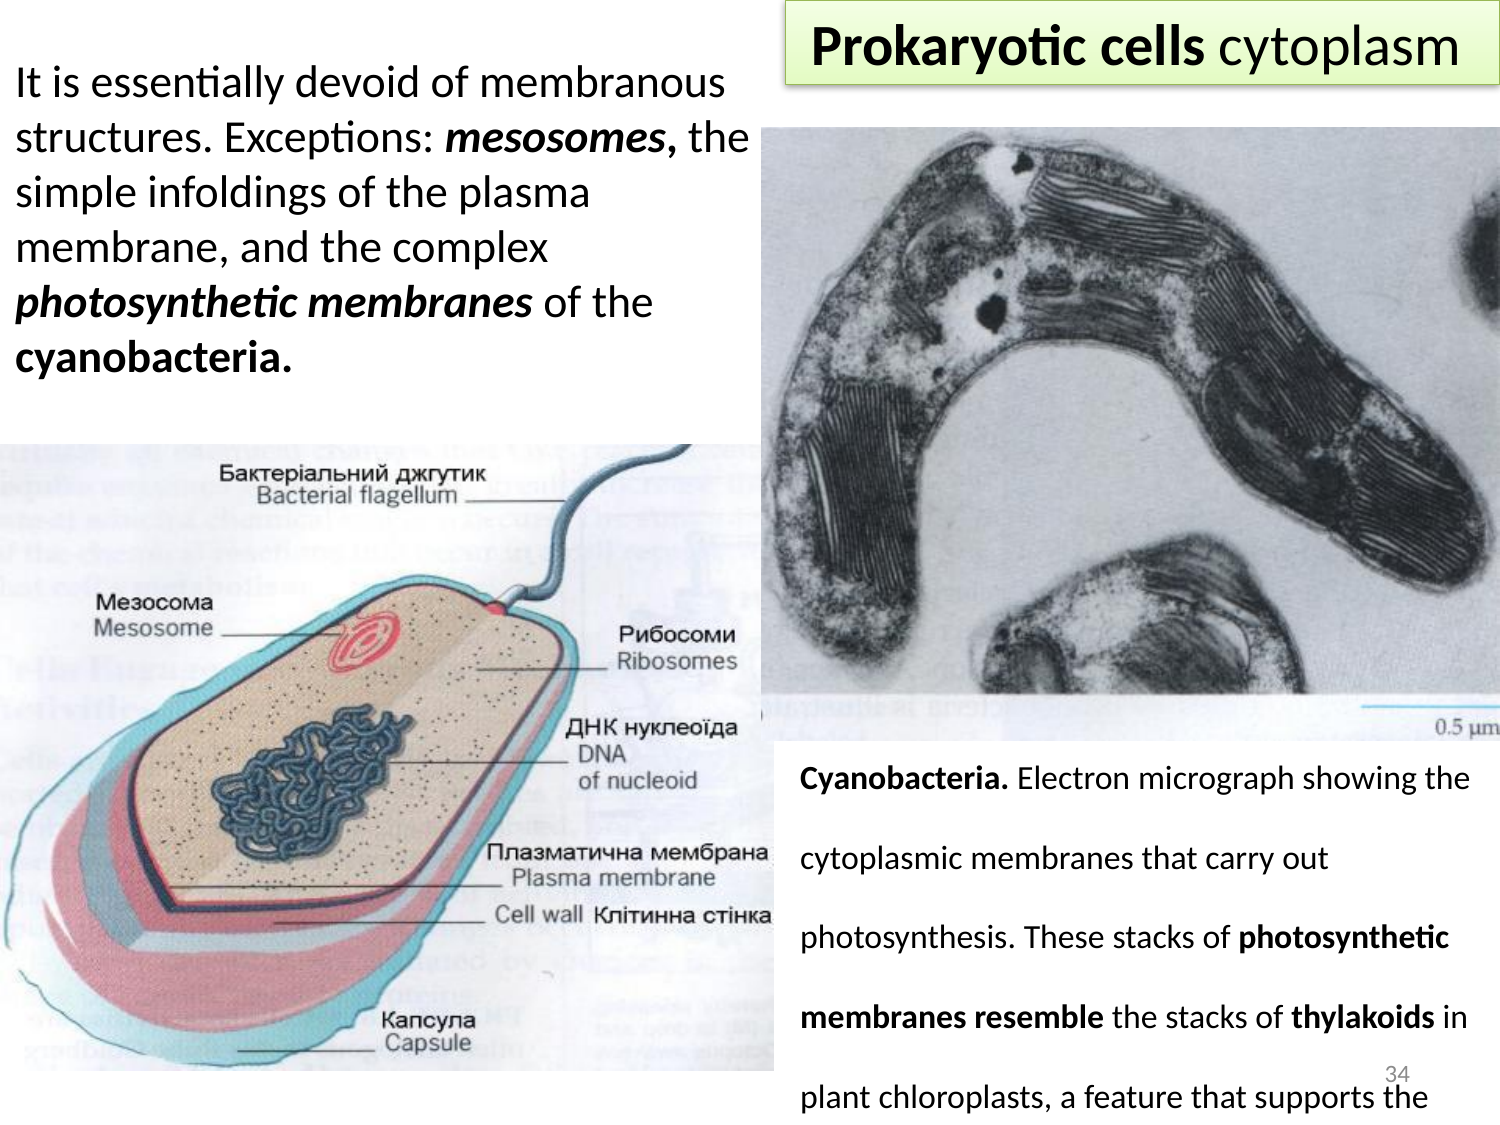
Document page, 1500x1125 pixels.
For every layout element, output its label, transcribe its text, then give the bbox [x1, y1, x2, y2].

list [0, 444, 774, 1071]
title It is essentially devoid of membranous structures. Exceptions: mesosomes, the simple infoldings of the plasma membrane, and the complex photosynthetic membranes of the cyanobacteria. [0, 0, 786, 433]
text_box Cyanobacteria. Electron micrograph showing the cytoplasmic membranes that carry out photosynthesis. These stacks of photosynthetic membranes resemble the stacks of thylakoids in plant chloroplasts, a feature that supports the hypothesis that chloroplasts evolved from symbiotic cyanobacteria. [785, 748, 1500, 1125]
picture [761, 126, 1500, 742]
text_box Prokaryotic cells cytoplasm [785, 0, 1500, 85]
